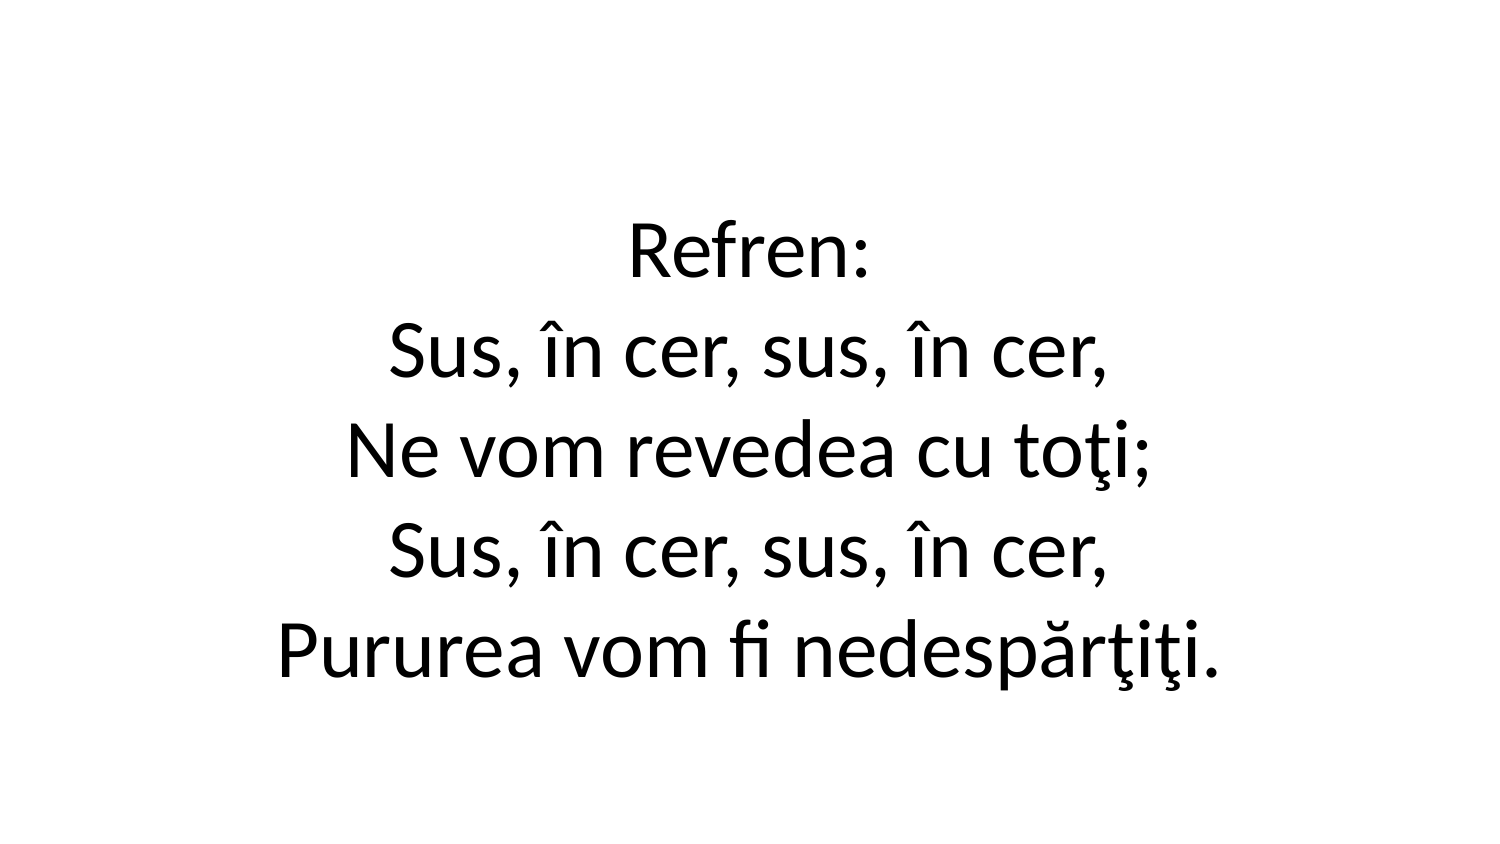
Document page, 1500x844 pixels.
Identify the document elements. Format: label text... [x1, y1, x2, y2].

text_box Refren: Sus, în cer, sus, în cer, Ne vom revedea cu toţi; Sus, în cer, sus, în cer, Pururea vom fi nedespărţiţi. [261, 142, 1239, 702]
